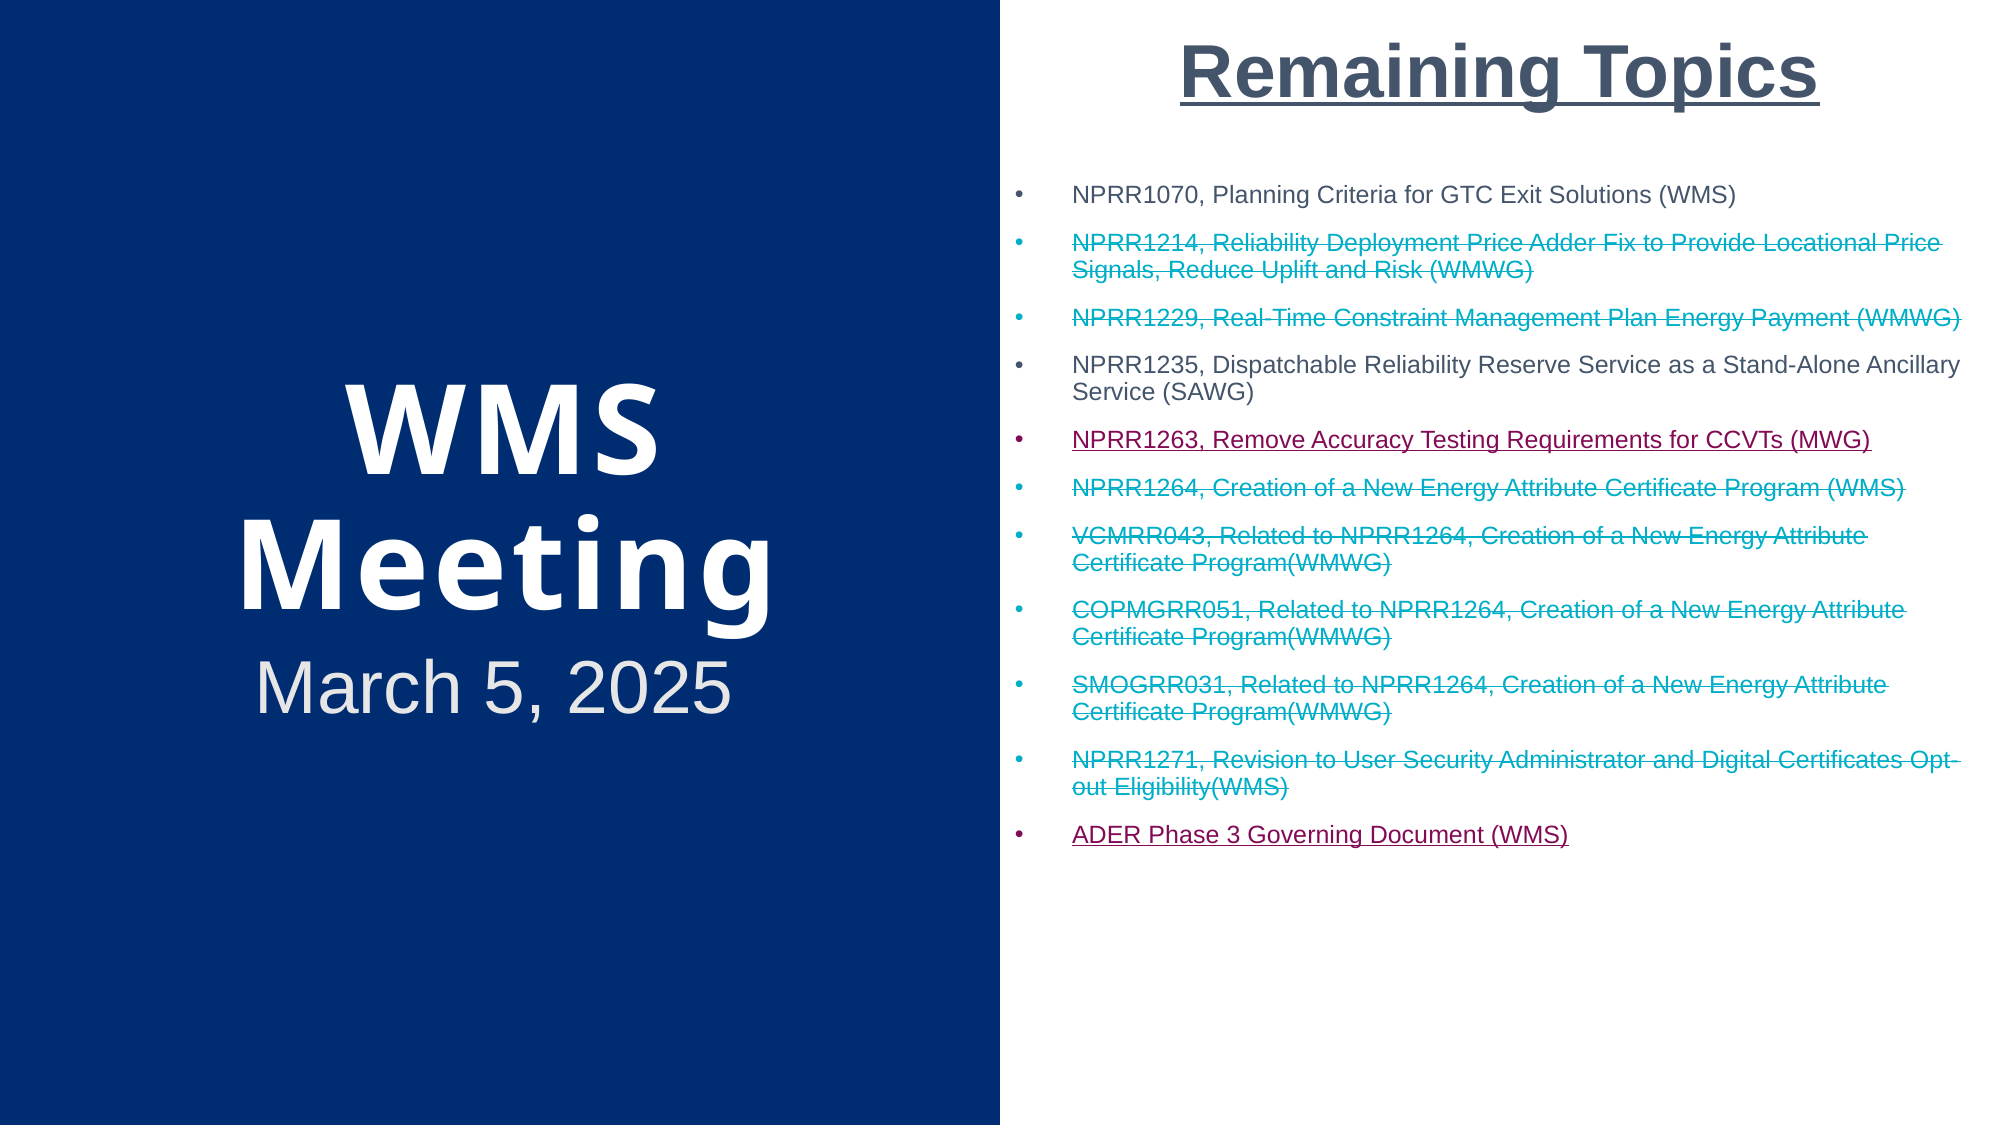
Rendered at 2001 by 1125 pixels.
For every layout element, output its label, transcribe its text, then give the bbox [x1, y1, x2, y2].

text_box Remaining Topics NPRR1070, Planning Criteria for GTC Exit Solutions (WMS) NPRR1214, Reliability Deployment Price Adder Fix to Provide Locational Price Signals, Reduce Uplift and Risk (WMWG) NPRR1229, Real-Time Constraint Management Plan Energy Payment (WMWG) NPRR1235, Dispatchable Reliability Reserve Service as a Stand-Alone Ancillary Service (SAWG) NPRR1263, Remove Accuracy Testing Requirements for CCVTs (MWG) NPRR1264, Creation of a New Energy Attribute Certificate Program (WMS) VCMRR043, Related to NPRR1264, Creation of a New Energy Attribute Certificate Program(WMWG) COPMGRR051, Related to NPRR1264, Creation of a New Energy Attribute Certificate Program(WMWG) SMOGRR031, Related to NPRR1264, Creation of a New Energy Attribute Certificate Program(WMWG) NPRR1271, Revision to User Security Administrator and Digital Certificates Opt-out Eligibility(WMS) ADER Phase 3 Governing Document (WMS) [999, 25, 2000, 1125]
subtitle March 5, 2025 [38, 641, 951, 739]
title WMS Meeting [49, 356, 962, 645]
